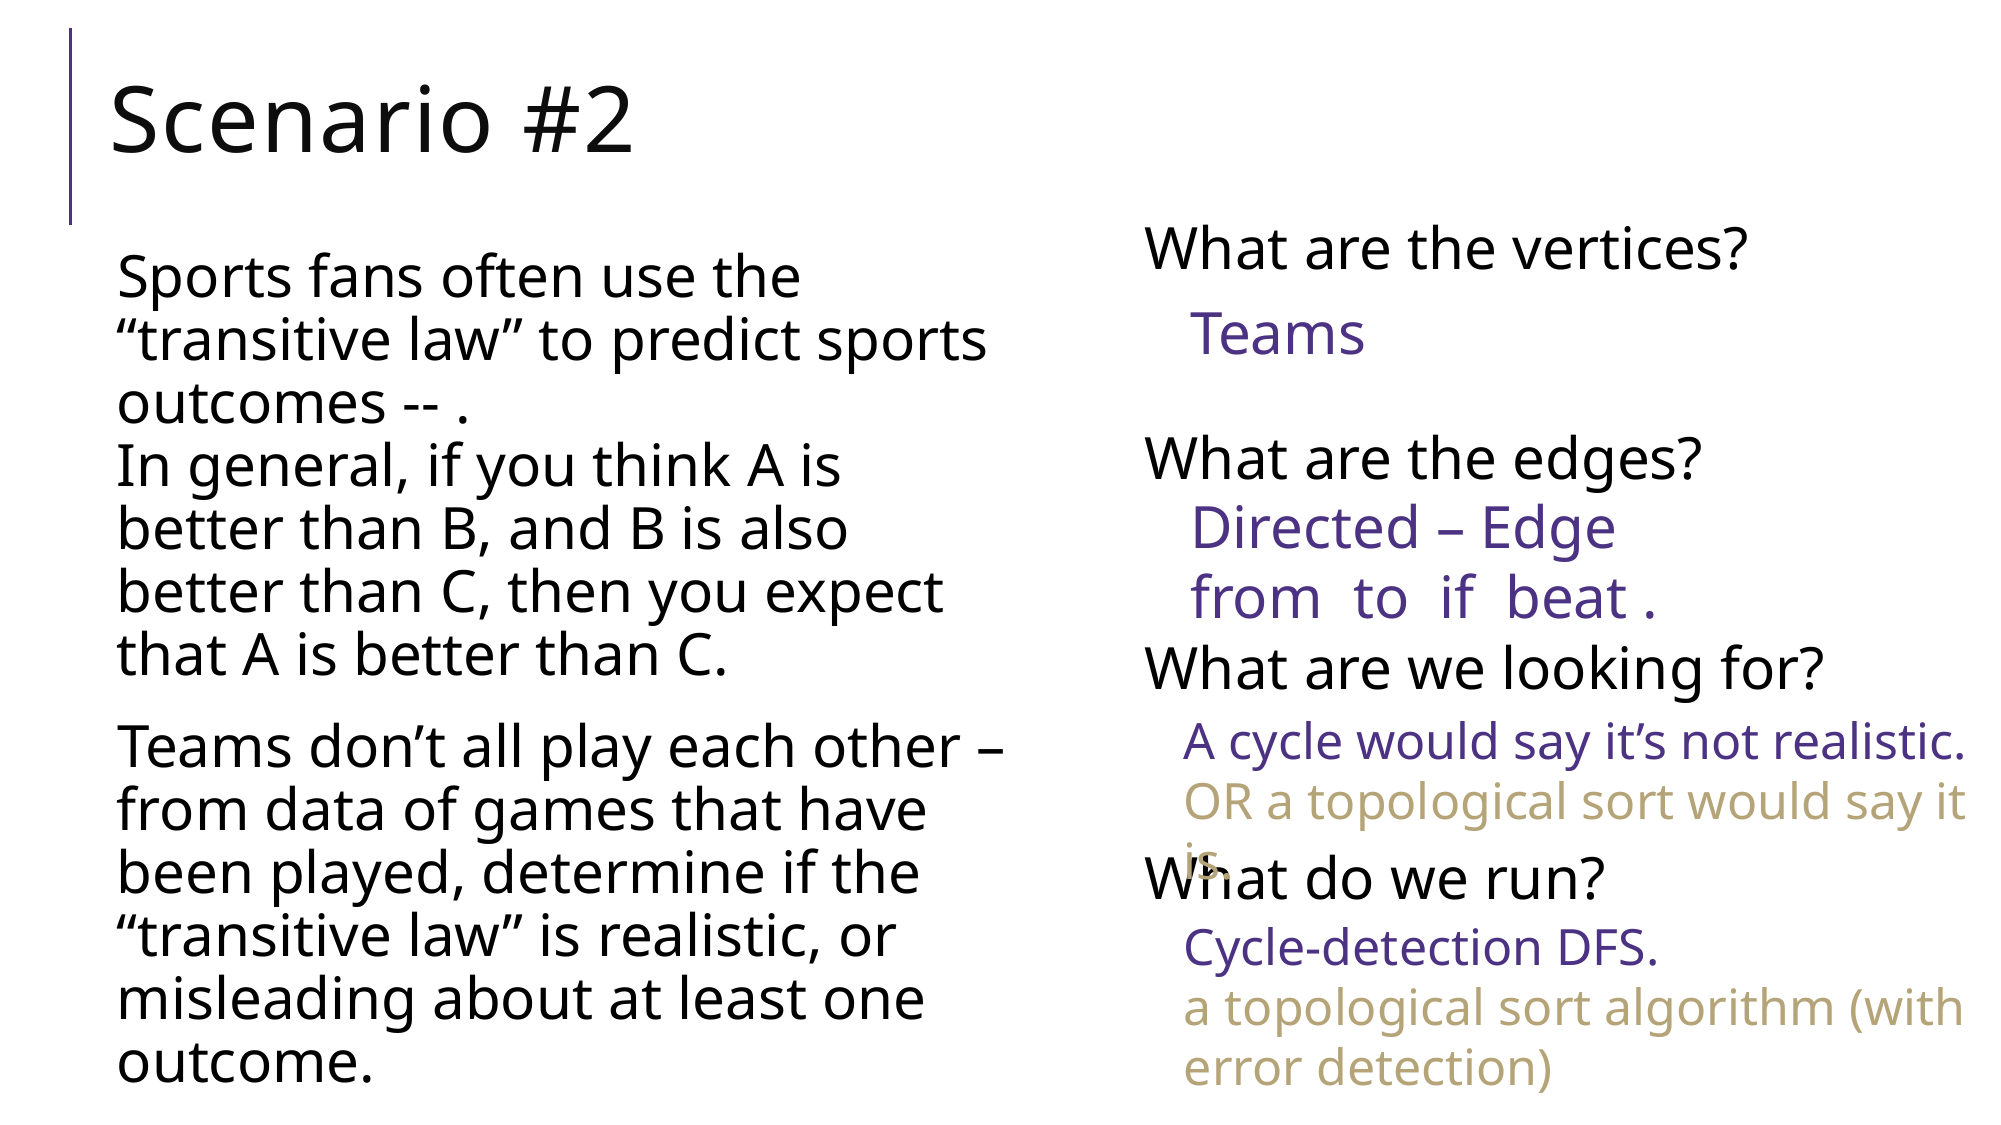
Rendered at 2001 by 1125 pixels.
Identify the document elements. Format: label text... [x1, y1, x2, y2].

title Scenario #2 [94, 43, 1930, 210]
text_box What are the vertices? What are the edges? What are we looking for? What do we run? [1130, 203, 1856, 919]
list Sports fans often use the “transitive law” to predict sports outcomes -- . In general, if you think A is better than B, and B is also better than C, then you expect that A is better than C. Teams don’t all play each other – from data of games that have been played, determine if the “transitive law” is realistic, or misleading about at least one outcome. [94, 240, 1016, 1035]
text_box Teams [1175, 288, 1556, 374]
text_box Cycle-detection DFS. a topological sort algorithm (with error detection) [1169, 907, 2000, 1103]
text_box A cycle would say it’s not realistic. OR a topological sort would say it is. [1169, 702, 2000, 898]
